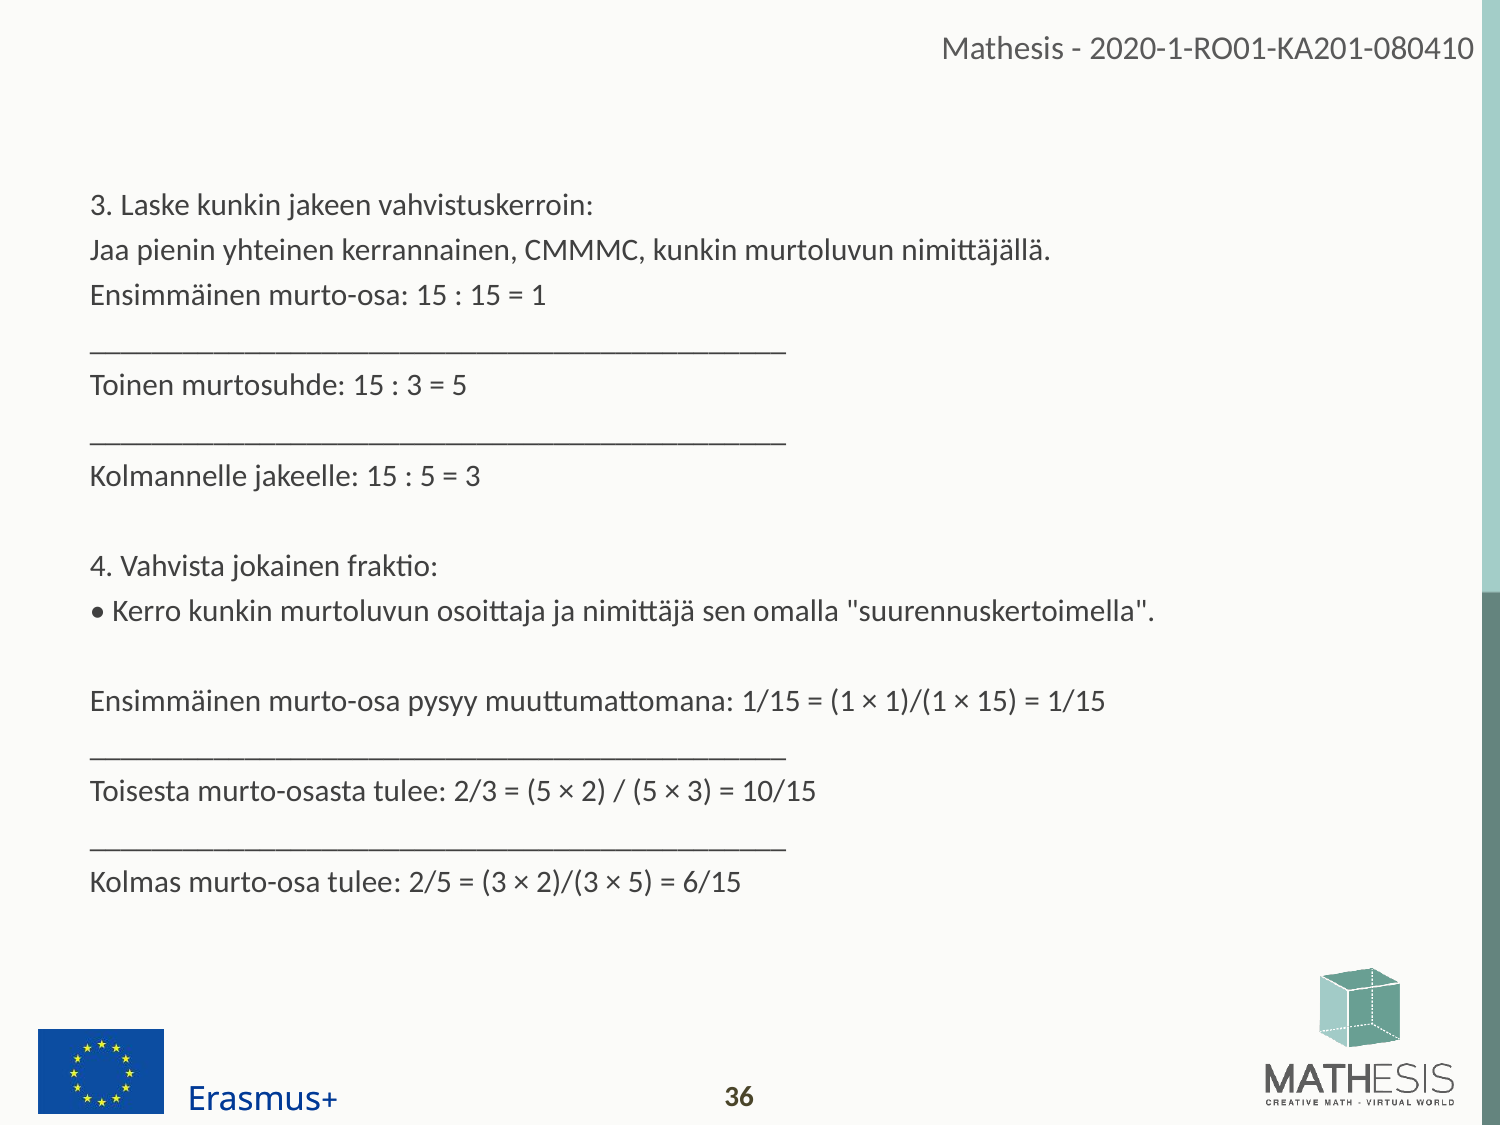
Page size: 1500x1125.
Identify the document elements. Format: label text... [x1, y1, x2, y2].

picture [38, 1029, 164, 1114]
list 3. Laske kunkin jakeen vahvistuskerroin: Jaa pienin yhteinen kerrannainen, CMMMC, kunkin murtoluvun nimittäjällä. Ensimmäinen murto-osa: 15 : 15 = 1 _____________________________________________ Toinen murtosuhde: 15 : 3 = 5 _____________________________________________ Kolmannelle jakeelle: 15 : 5 = 3 4. Vahvista jokainen fraktio: • Kerro kunkin murtoluvun osoittaja ja nimittäjä sen omalla "suurennuskertoimella". Ensimmäinen murto-osa pysyy muuttumattomana: 1/15 = (1 × 1)/(1 × 15) = 1/15 _____________________________________________ Toisesta murto-osasta tulee: 2/3 = (5 × 2) / (5 × 3) = 10/15 _____________________________________________ Kolmas murto-osa tulee: 2/5 = (3 × 2)/(3 × 5) = 6/15 [75, 169, 1425, 912]
